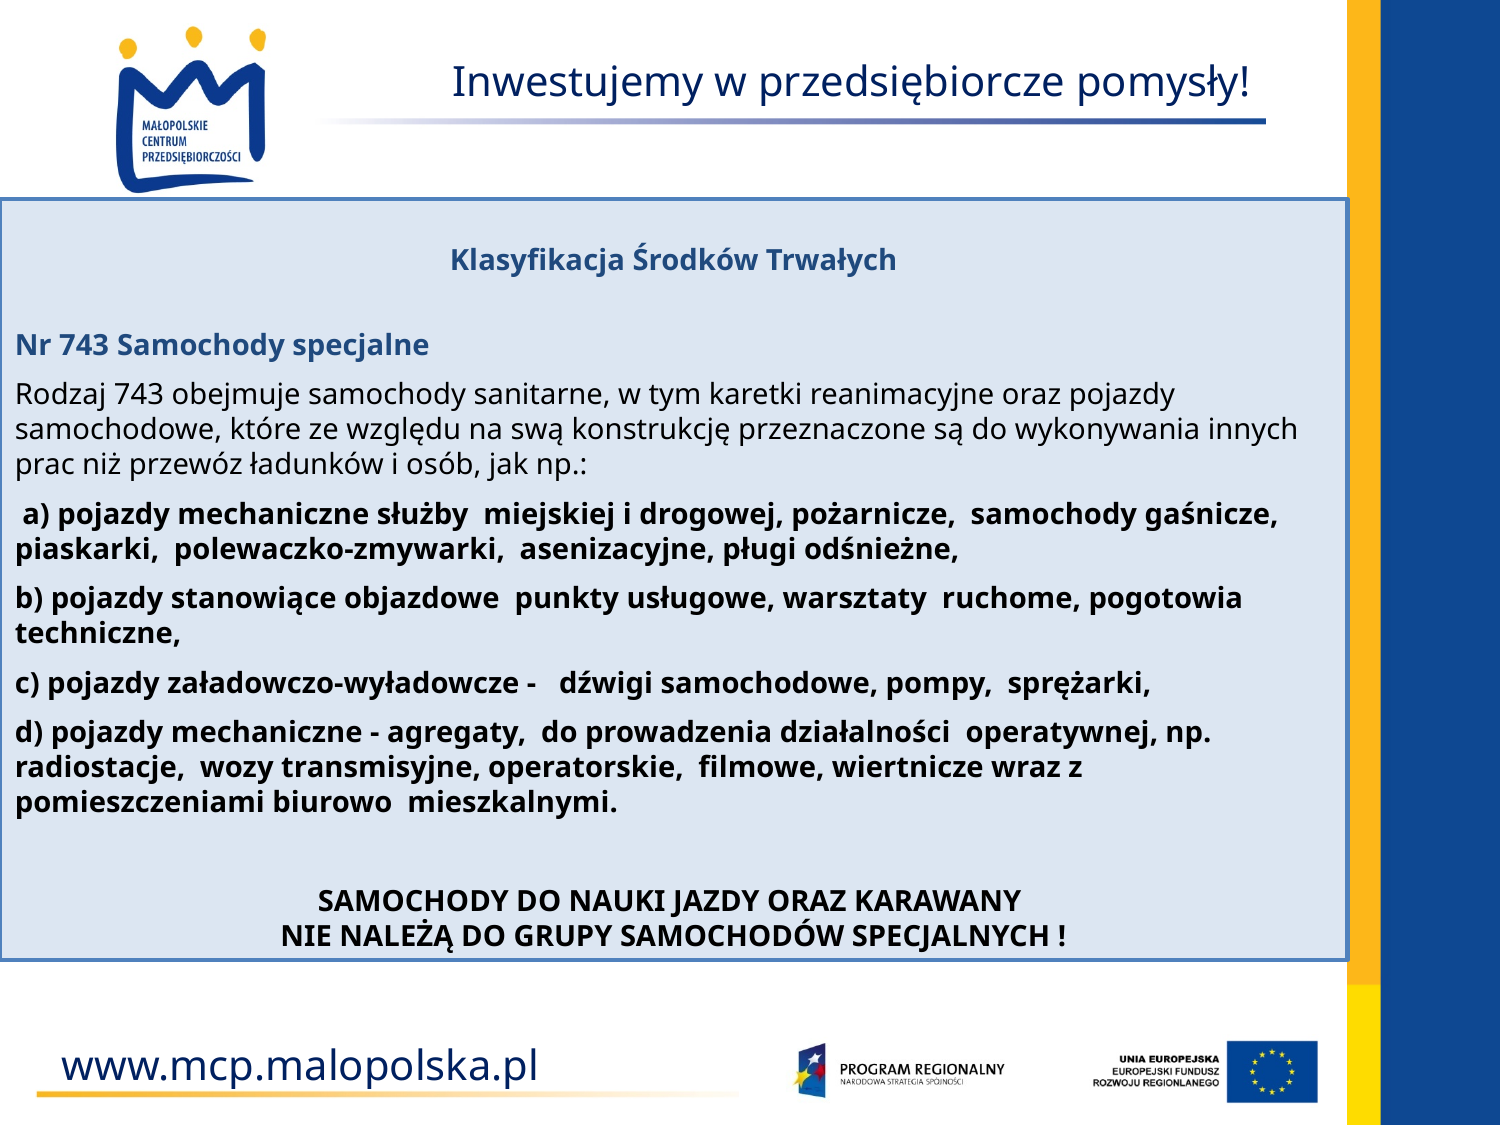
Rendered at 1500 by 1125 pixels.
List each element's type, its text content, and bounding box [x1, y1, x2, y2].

picture [1347, 0, 1500, 1125]
picture [105, 23, 1266, 197]
text_box Inwestujemy w przedsiębiorcze pomysły! [304, 46, 1266, 105]
text_box Klasyfikacja Środków Trwałych Nr 743 Samochody specjalne Rodzaj 743 obejmuje samochody sanitarne, w tym karetki reanimacyjne oraz pojazdy samochodowe, które ze względu na swą konstrukcję przeznaczone są do wykonywania innych prac niż przewóz ładunków i osób, jak np.: a) pojazdy mechaniczne służby miejskiej i drogowej, pożarnicze, samochody gaśnicze, piaskarki, polewaczko-zmywarki, asenizacyjne, pługi odśnieżne, b) pojazdy stanowiące objazdowe punkty usługowe, warsztaty ruchome, pogotowia techniczne, c) pojazdy załadowczo-wyładowcze - dźwigi samochodowe, pompy, sprężarki, d) pojazdy mechaniczne - agregaty, do prowadzenia działalności operatywnej, np. radiostacje, wozy transmisyjne, operatorskie, filmowe, wiertnicze wraz z pomieszczeniami biurowo mieszkalnymi. SAMOCHODY DO NAUKI JAZDY ORAZ KARAWANY NIE NALEŻĄ DO GRUPY SAMOCHODÓW SPECJALNYCH ! [0, 197, 1342, 962]
picture [763, 1015, 1032, 1125]
picture [34, 1089, 739, 1099]
text_box www.mcp.malopolska.pl [46, 1031, 758, 1097]
picture [1077, 1034, 1325, 1108]
